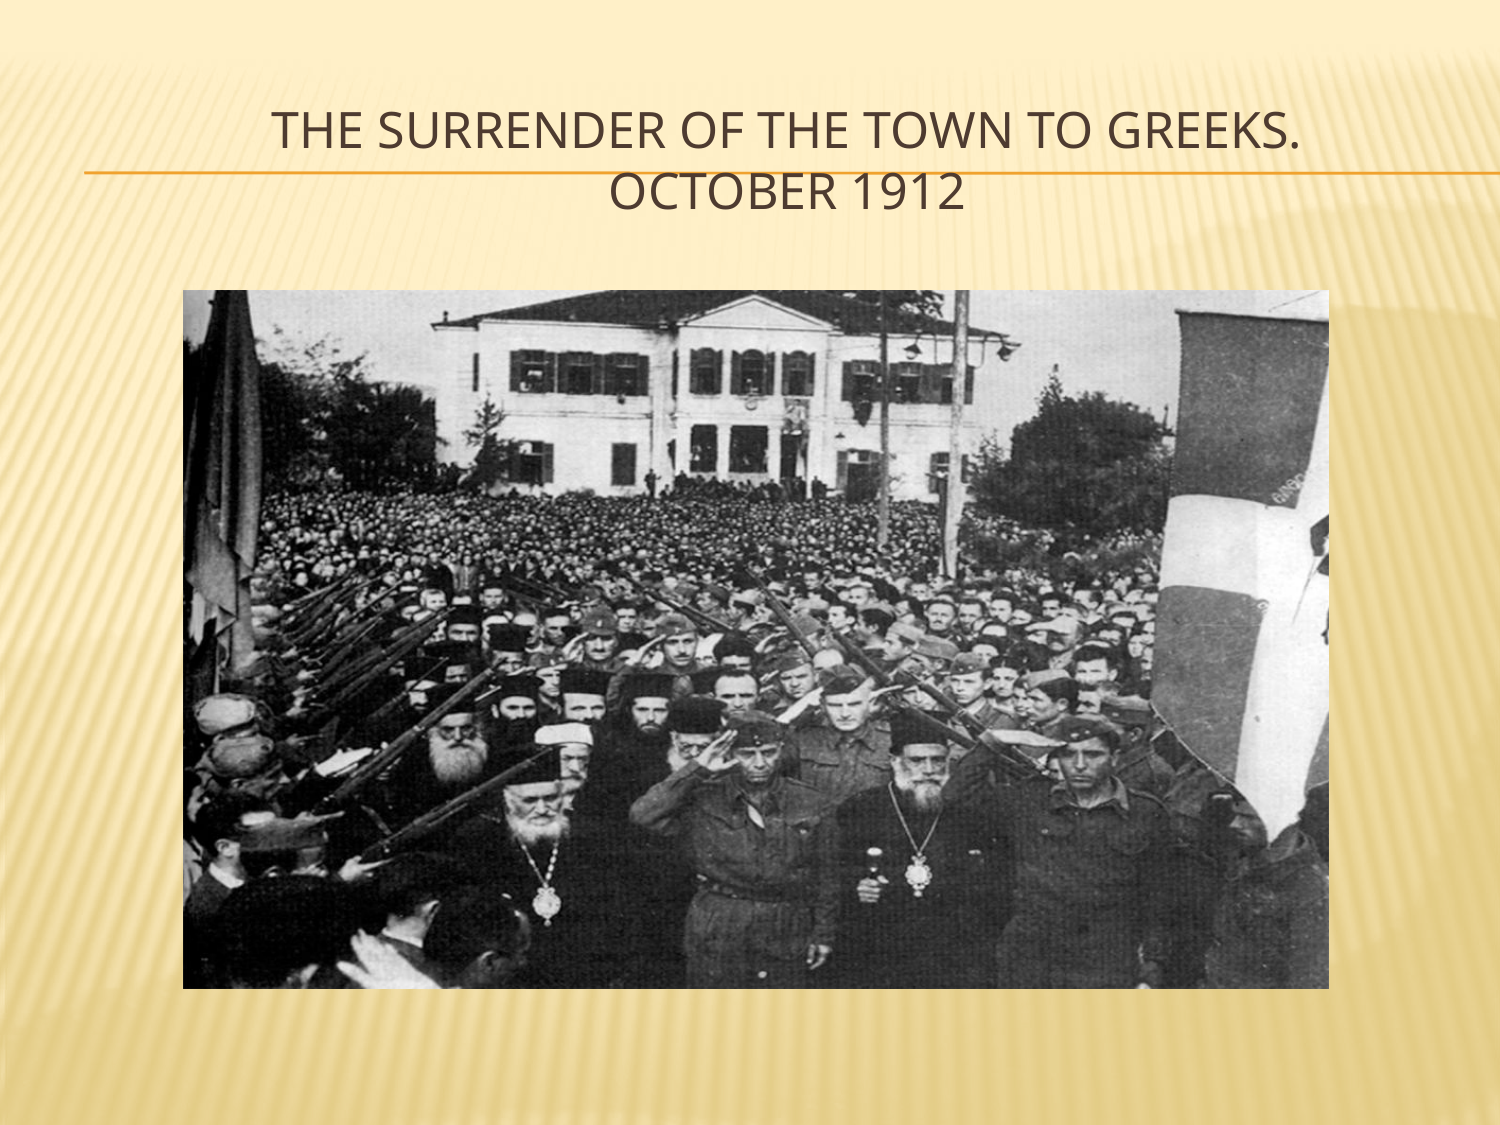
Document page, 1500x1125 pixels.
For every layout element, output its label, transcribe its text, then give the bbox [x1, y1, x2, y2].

title The surrender of the town to greeks. October 1912 [75, 90, 1500, 228]
picture [182, 290, 1330, 990]
